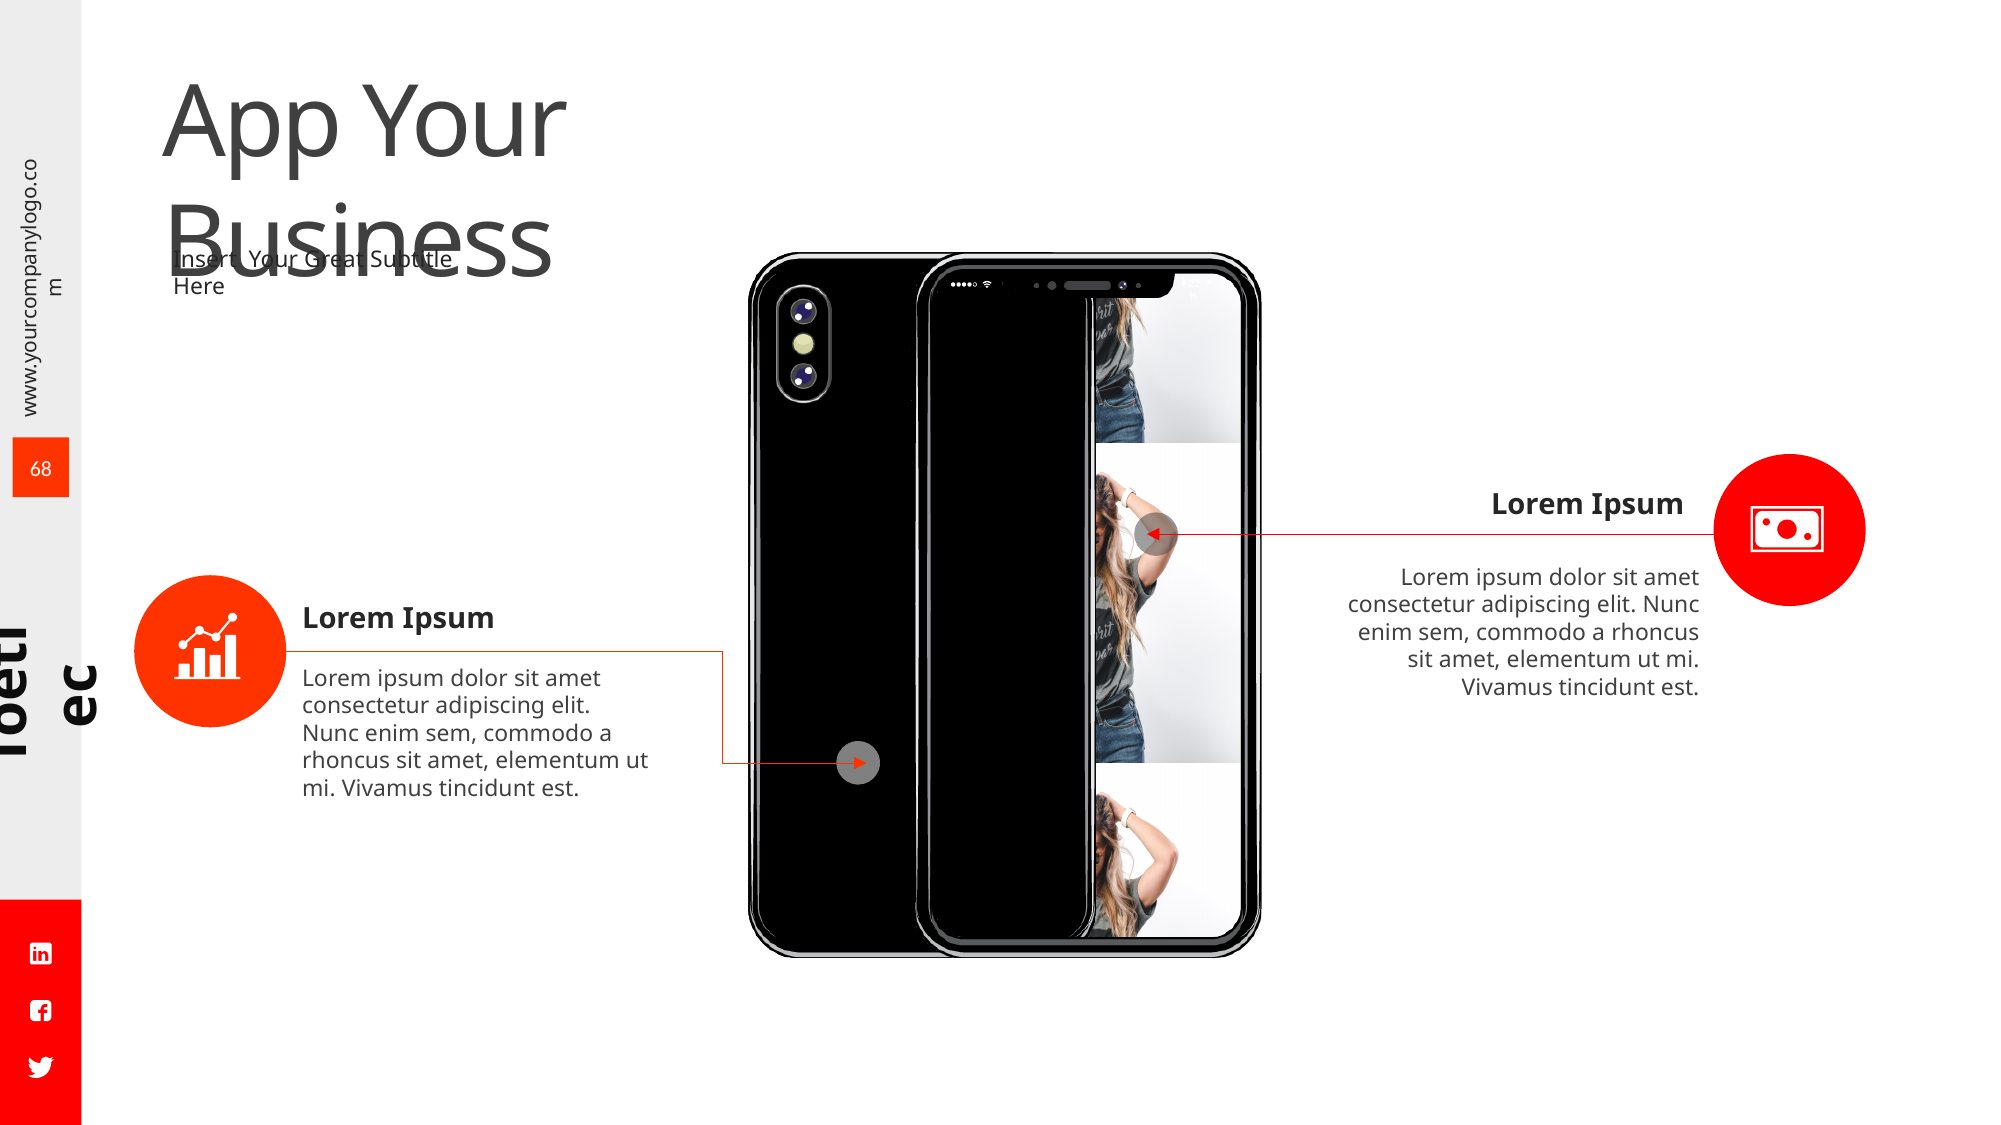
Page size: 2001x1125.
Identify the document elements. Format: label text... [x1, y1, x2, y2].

text_box Lorem Ipsum [1262, 478, 1699, 528]
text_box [748, 252, 1262, 958]
text_box Insert Your Great Subtitle Here [158, 237, 512, 307]
text_box [134, 575, 287, 728]
text_box Lorem ipsum dolor sit amet consectetur adipiscing elit. Nunc enim sem, commodo a rhoncus sit amet, elementum ut mi. Vivamus tincidunt est. [1332, 554, 1715, 707]
text_box Lorem Ipsum [287, 592, 748, 643]
text_box [1713, 453, 1866, 607]
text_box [578, 651, 867, 764]
slide_number 68 [12, 437, 69, 498]
picture [928, 261, 1250, 947]
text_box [1750, 506, 1824, 553]
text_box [174, 612, 241, 680]
text_box App Your Business [147, 116, 677, 236]
text_box Lorem ipsum dolor sit amet consectetur adipiscing elit. Nunc enim sem, commodo a rhoncus sit amet, elementum ut mi. Vivamus tincidunt est. [287, 656, 665, 809]
